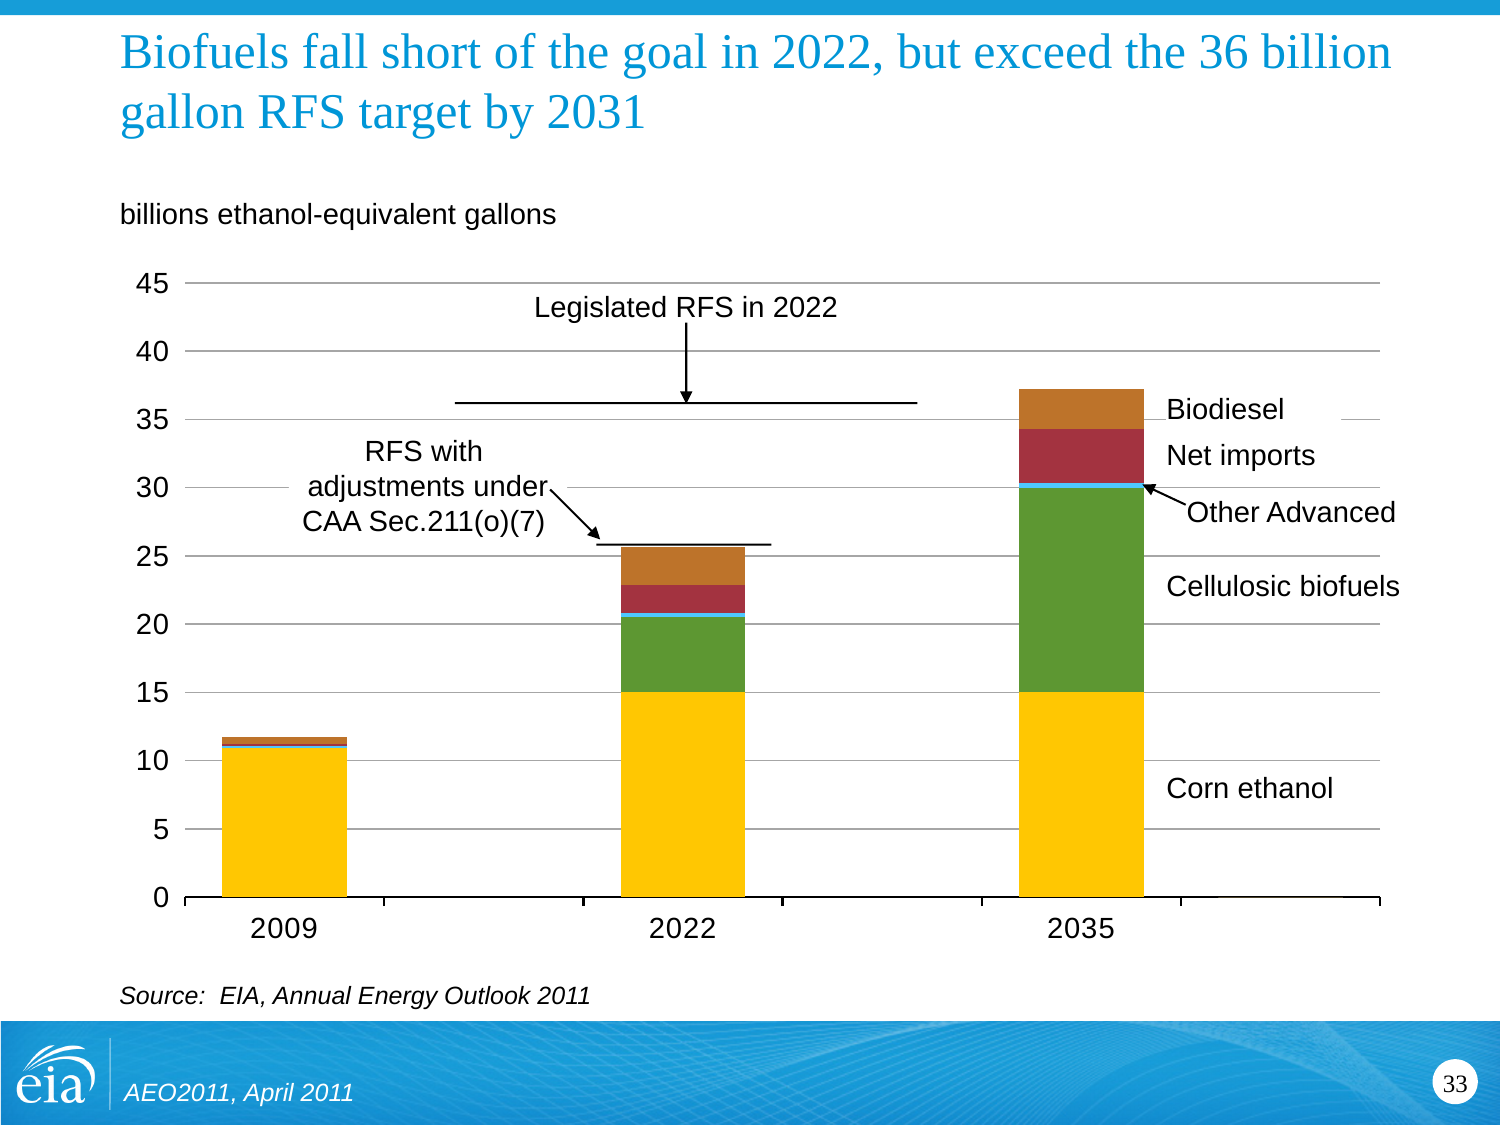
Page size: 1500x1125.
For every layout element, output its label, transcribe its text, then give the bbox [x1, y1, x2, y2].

footer AEO2011, April 2011 [109, 1048, 571, 1114]
title Biofuels fall short of the goal in 2022, but exceed the 36 billion gallon RFS target by 2031 [105, 11, 1425, 140]
list billions ethanol-equivalent gallons [104, 146, 761, 236]
list Source: EIA, Annual Energy Outlook 2011 [104, 976, 1408, 1018]
slide_number 33 [1424, 1052, 1487, 1113]
text_box Other Advanced [1385, 498, 1398, 529]
chart [99, 237, 1382, 961]
picture [2, 1021, 1500, 1125]
text_box Cellulosic biofuels [1385, 571, 1404, 603]
